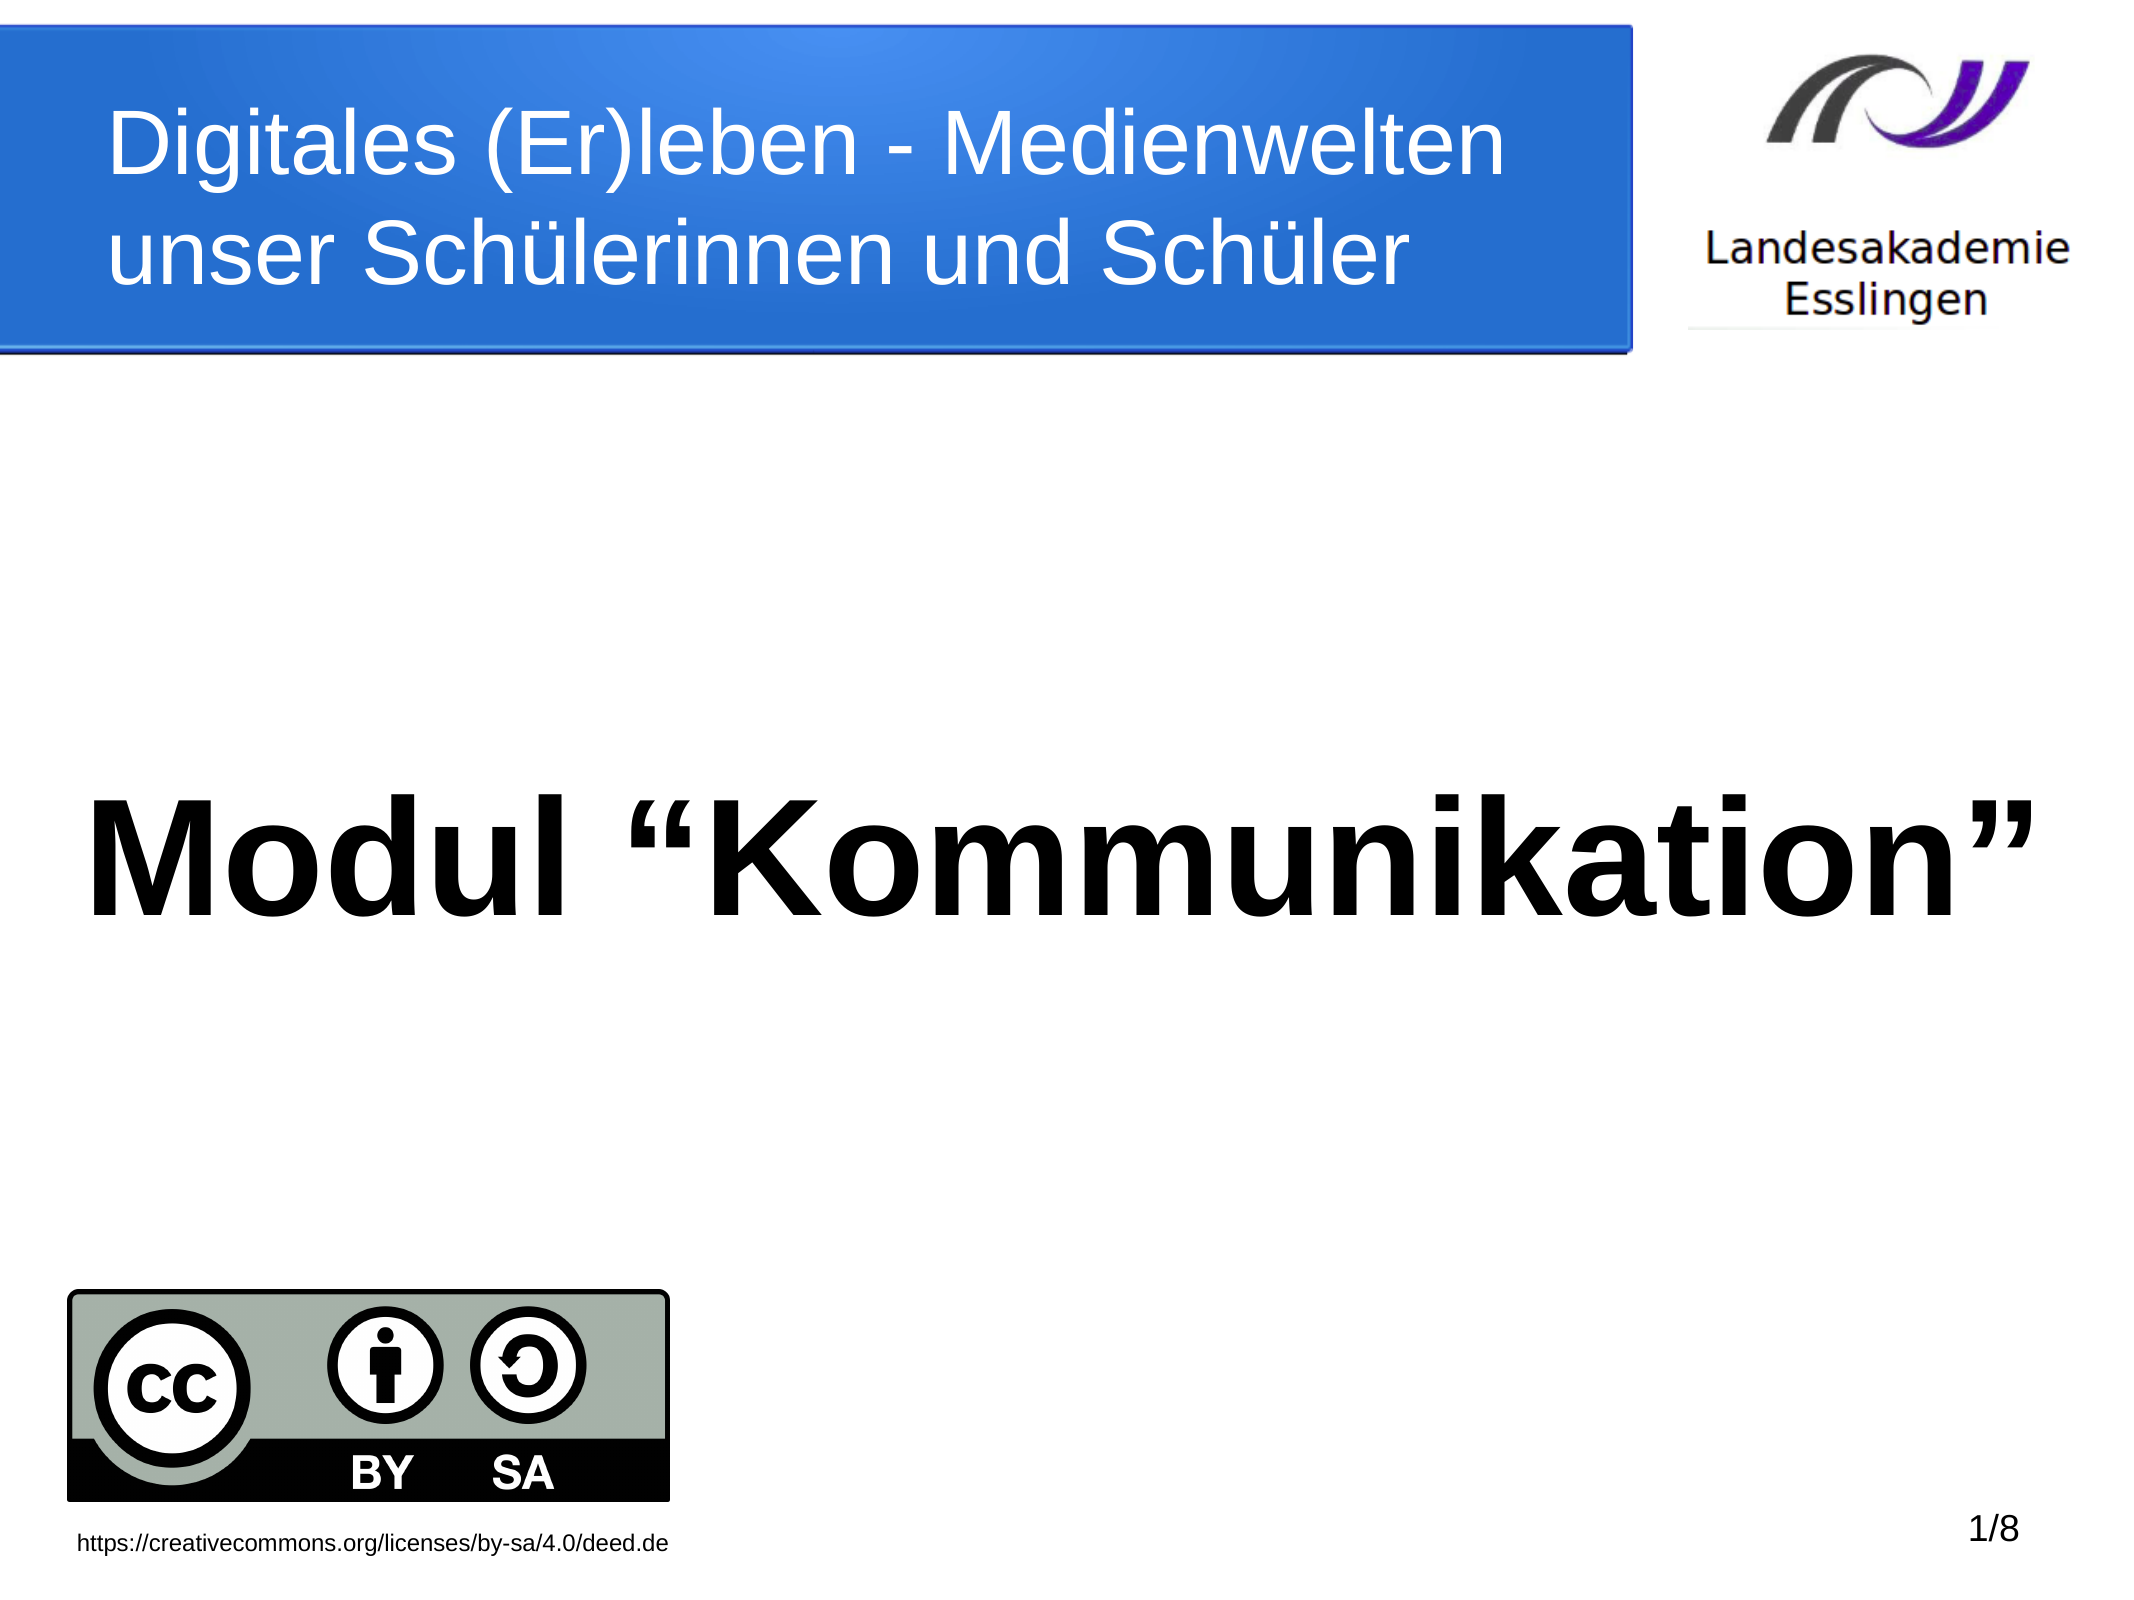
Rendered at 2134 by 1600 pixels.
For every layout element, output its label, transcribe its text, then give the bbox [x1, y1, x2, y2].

picture [67, 1289, 670, 1503]
picture [1687, 42, 2096, 330]
text_box Digitales (Er)leben - Medienwelten unser Schülerinnen und Schüler [106, 60, 1593, 325]
text_box Modul “Kommunikation” [60, 632, 2070, 1065]
text_box https://creativecommons.org/licenses/by-sa/4.0/deed.de [62, 1519, 1018, 1577]
text_box 1/8 [1953, 1496, 2088, 1554]
picture [0, 22, 1638, 363]
